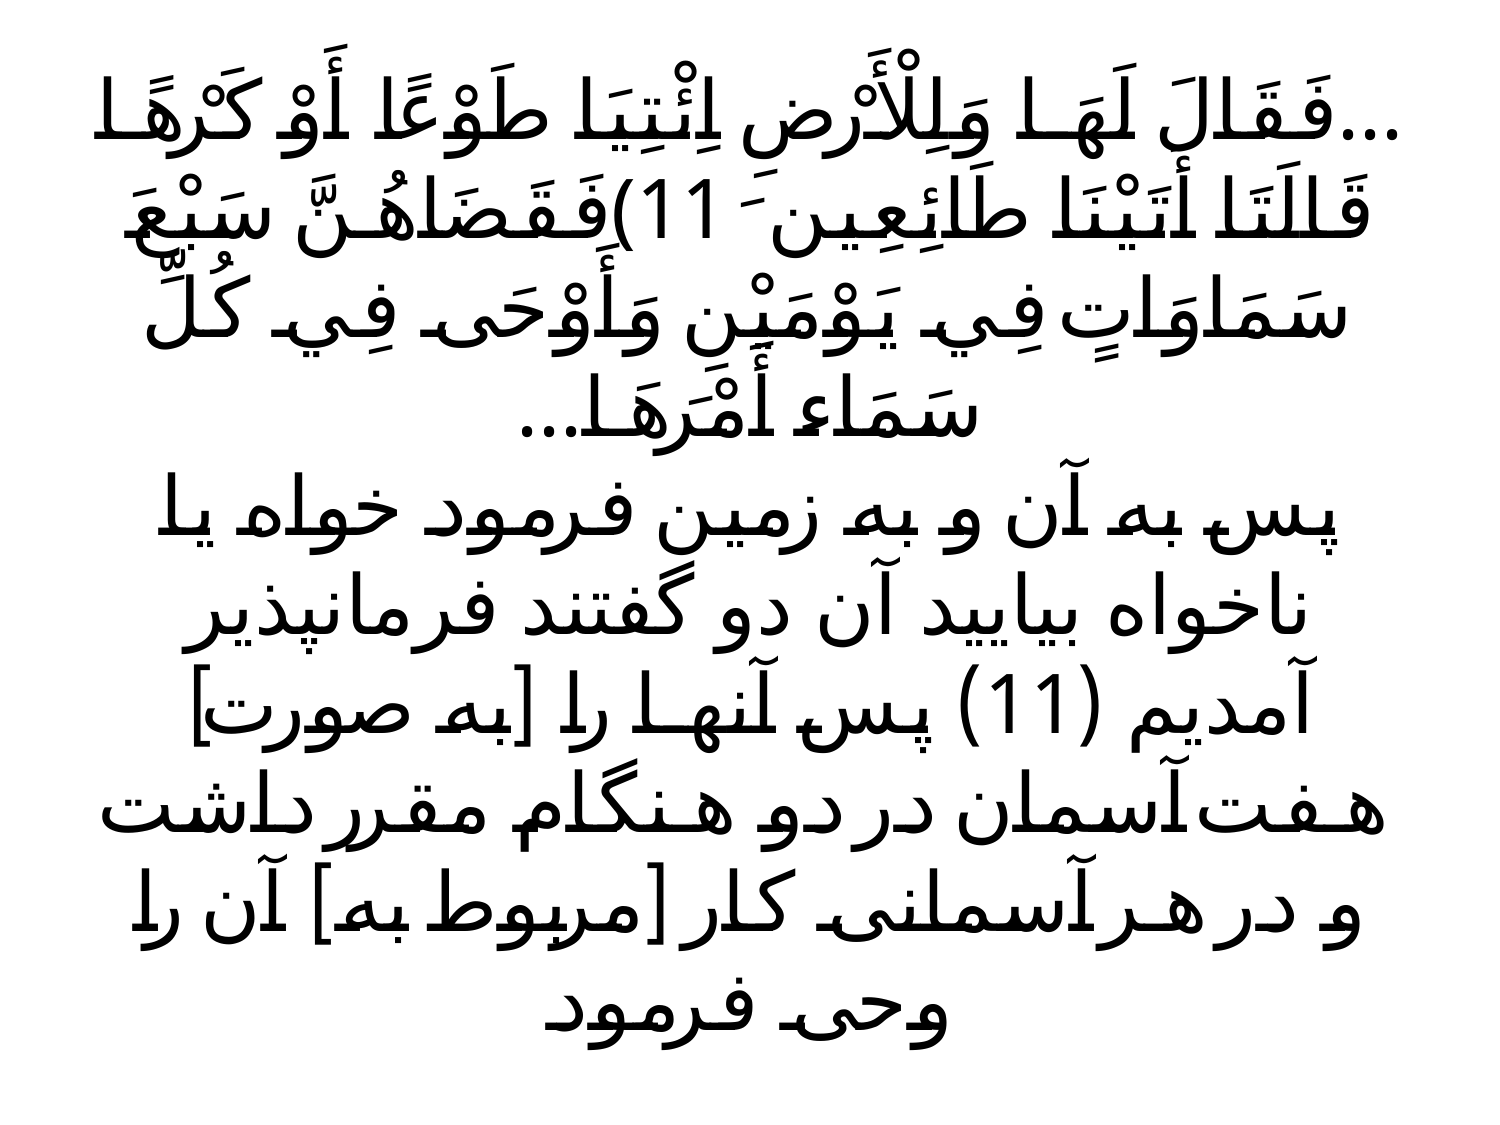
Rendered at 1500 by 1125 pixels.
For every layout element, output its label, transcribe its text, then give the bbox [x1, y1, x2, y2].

title ...فَقَالَ لَهَا وَلِلْأَرْضِ اِئْتِيَا طَوْعًا أَوْ كَرْهًا قَالَتَا أَتَيْنَا طَائِعِينَ ﴿11﴾فَقَضَاهُنَّ سَبْعَ سَمَاوَاتٍ فِي يَوْمَيْنِ وَأَوْحَى فِي كُلِّ سَمَاء أَمْرَهَا... پس به آن و به زمين فرمود خواه يا ناخواه بياييد آن دو گفتند فرمان‏پذير آمديم (11) پس آنها را [به صورت] هفت آسمان در دو هنگام مقرر داشت و در هر آسمانى كار [مربوط به] آن را وحى فرمود [75, 45, 1425, 1059]
